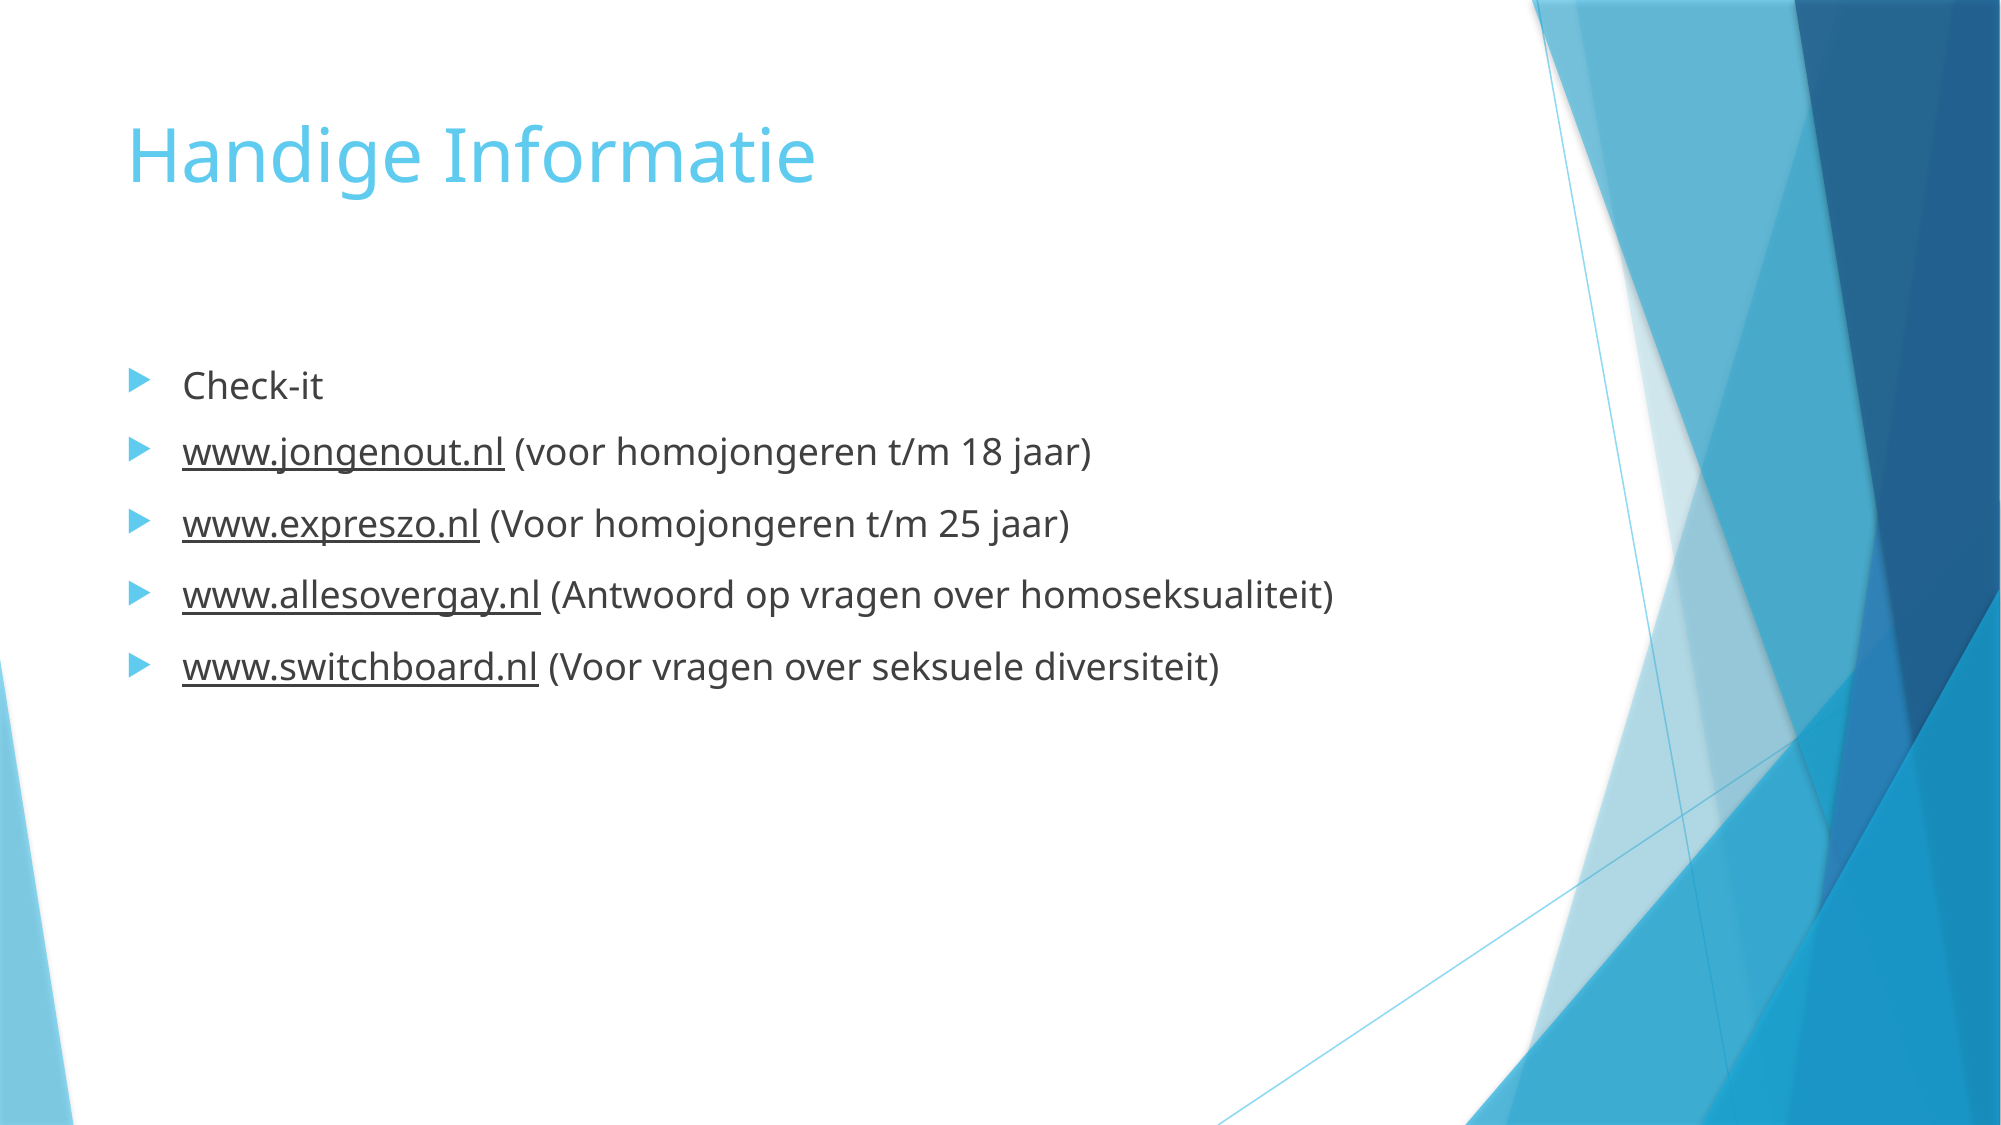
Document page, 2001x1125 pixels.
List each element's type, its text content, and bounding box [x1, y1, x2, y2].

title Handige Informatie [111, 99, 1522, 317]
list Check-it www.jongenout.nl (voor homojongeren t/m 18 jaar) www.expreszo.nl (Voor homojongeren t/m 25 jaar) www.allesovergay.nl (Antwoord op vragen over homoseksualiteit) www.switchboard.nl (Voor vragen over seksuele diversiteit) [111, 354, 1522, 992]
